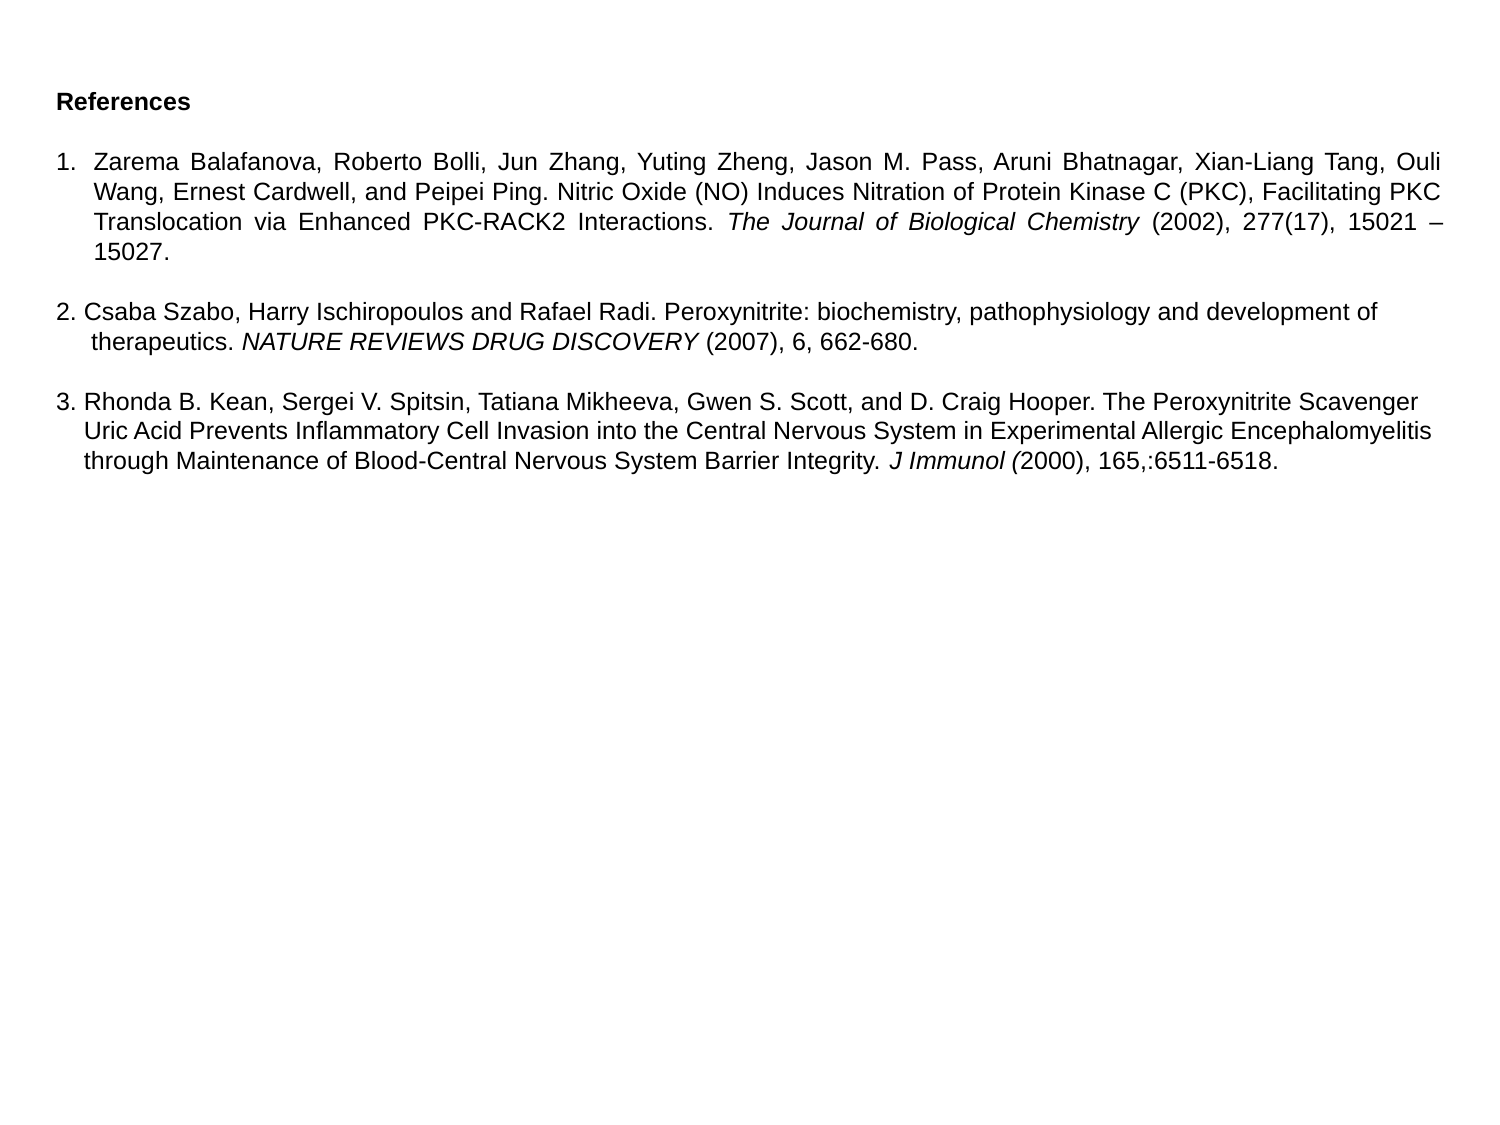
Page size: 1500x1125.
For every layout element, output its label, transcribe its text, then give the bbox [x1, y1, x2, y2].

text_box References Zarema Balafanova, Roberto Bolli, Jun Zhang, Yuting Zheng, Jason M. Pass, Aruni Bhatnagar, Xian-Liang Tang, Ouli Wang, Ernest Cardwell, and Peipei Ping. Nitric Oxide (NO) Induces Nitration of Protein Kinase C (PKC), Facilitating PKC Translocation via Enhanced PKC-RACK2 Interactions. The Journal of Biological Chemistry (2002), 277(17), 15021 – 15027. 2. Csaba Szabo, Harry Ischiropoulos and Rafael Radi. Peroxynitrite: biochemistry, pathophysiology and development of therapeutics. NATURE REVIEWS DRUG DISCOVERY (2007), 6, 662-680. 3. Rhonda B. Kean, Sergei V. Spitsin, Tatiana Mikheeva, Gwen S. Scott, and D. Craig Hooper. The Peroxynitrite Scavenger Uric Acid Prevents Inflammatory Cell Invasion into the Central Nervous System in Experimental Allergic Encephalomyelitis through Maintenance of Blood-Central Nervous System Barrier Integrity. J Immunol (2000), 165,:6511-6518. [41, 78, 1459, 572]
